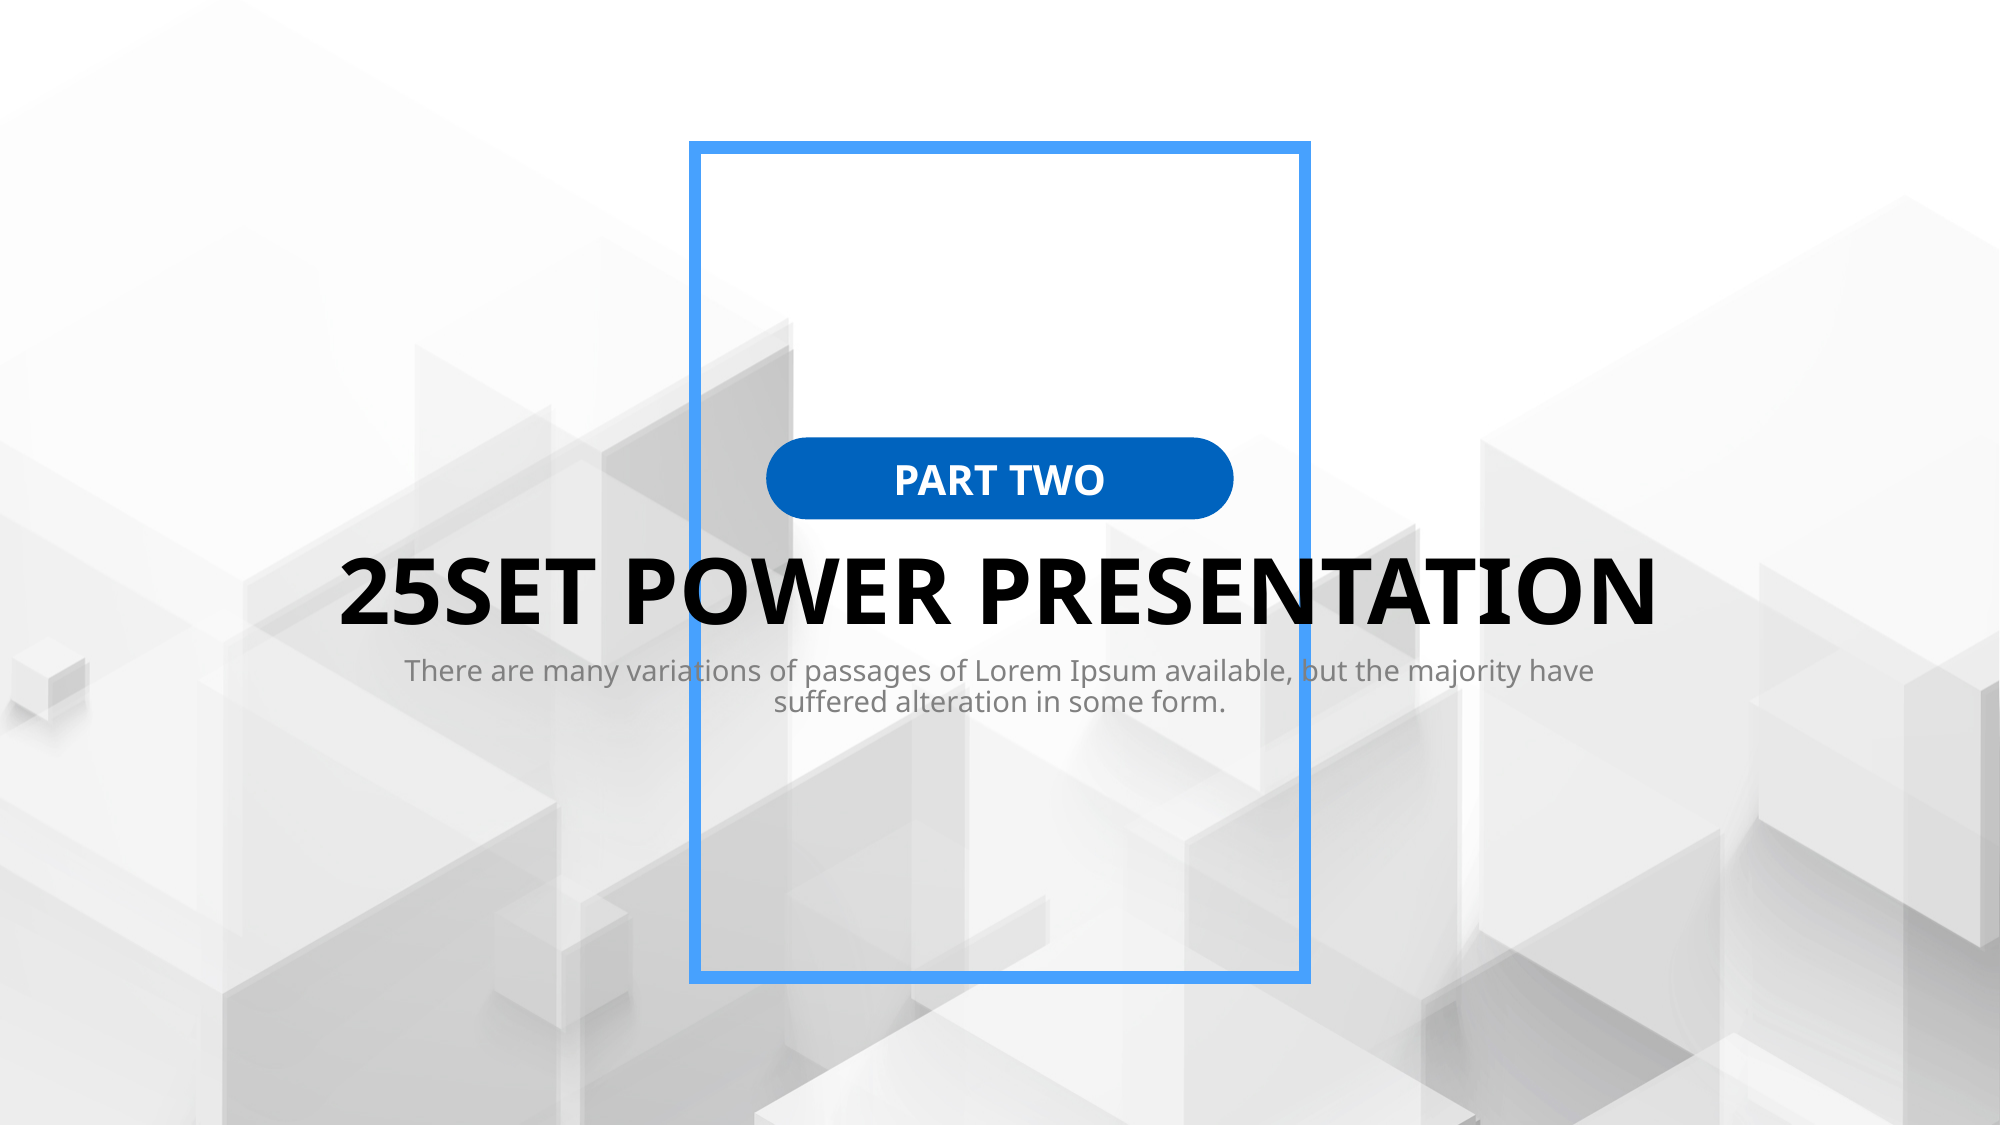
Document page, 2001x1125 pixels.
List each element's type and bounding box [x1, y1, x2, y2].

picture [0, 0, 2000, 1125]
text_box [170, 437, 1830, 770]
